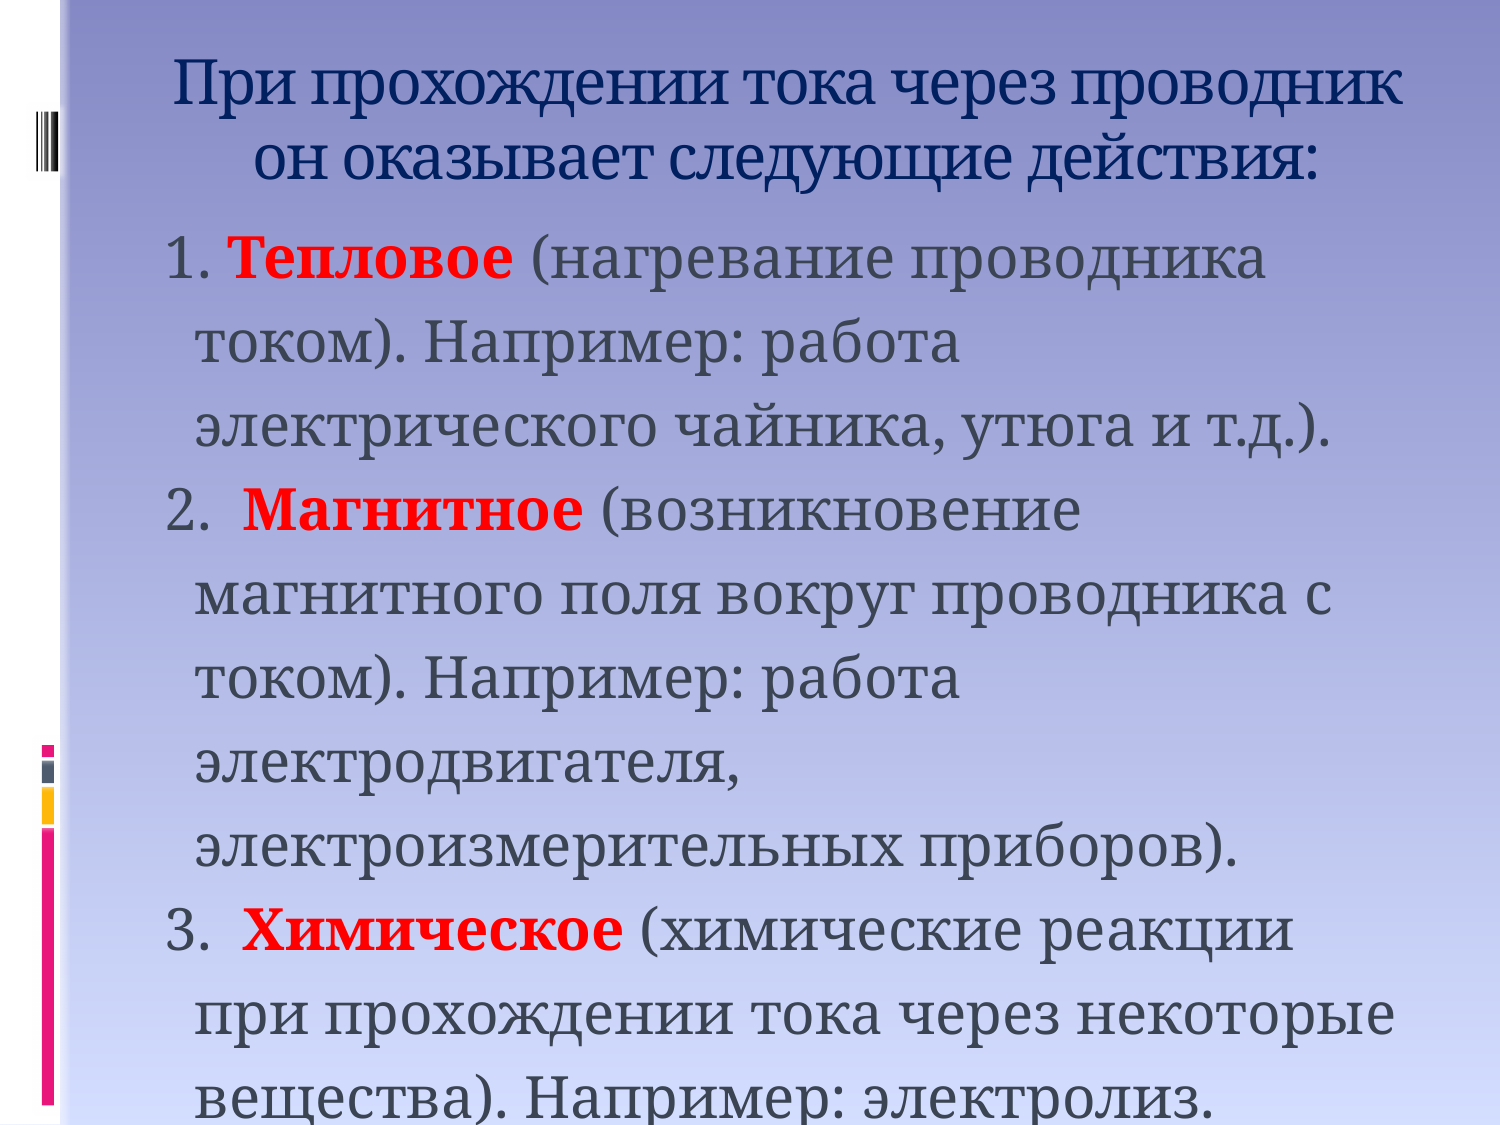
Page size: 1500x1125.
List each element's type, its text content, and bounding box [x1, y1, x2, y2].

title При прохождении тока через проводник он оказывает следующие действия: [150, 35, 1425, 199]
list 1. Тепловое (нагревание проводника током). Например: работа электрического чайника, утюга и т.д.). 2. Магнитное (возникновение магнитного поля вокруг проводника с током). Например: работа электродвигателя, электроизмерительных приборов). 3. Химическое (химические реакции при прохождении тока через некоторые вещества). Например: электролиз. [150, 199, 1425, 1043]
